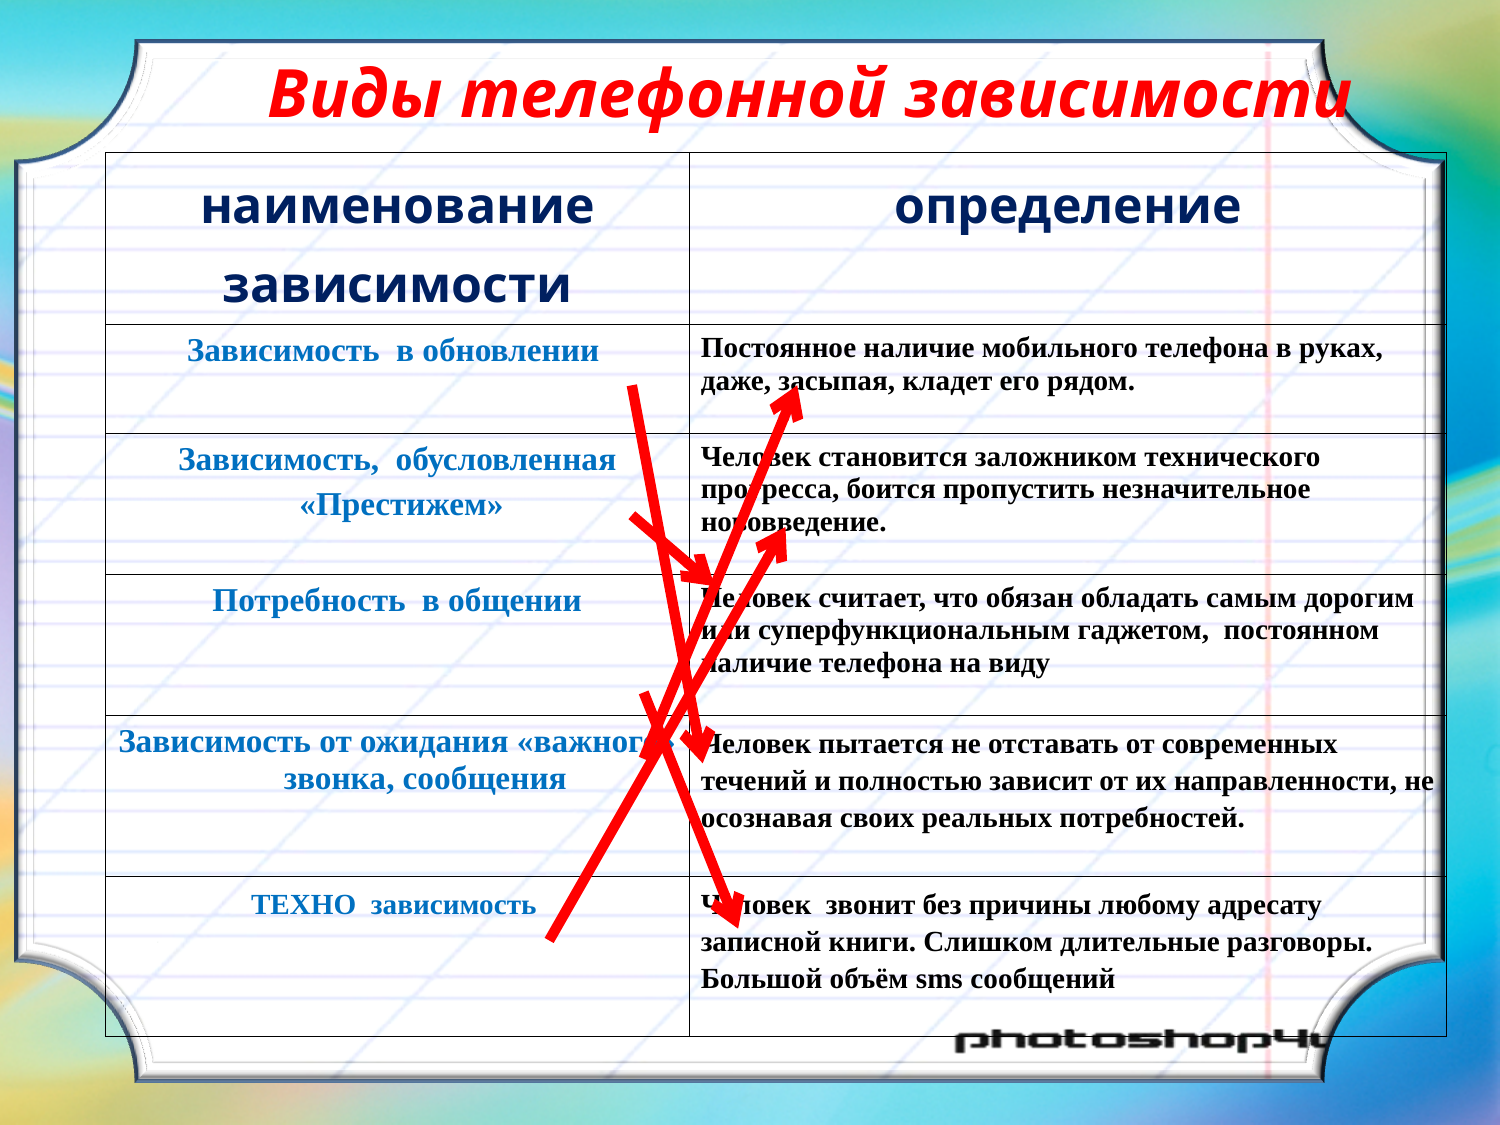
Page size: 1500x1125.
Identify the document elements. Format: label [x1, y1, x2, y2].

text_box [631, 514, 638, 525]
text_box [631, 385, 641, 514]
text_box [12, 37, 1447, 1085]
text_box [548, 526, 786, 941]
text_box [643, 385, 798, 760]
picture [0, 0, 1500, 1125]
